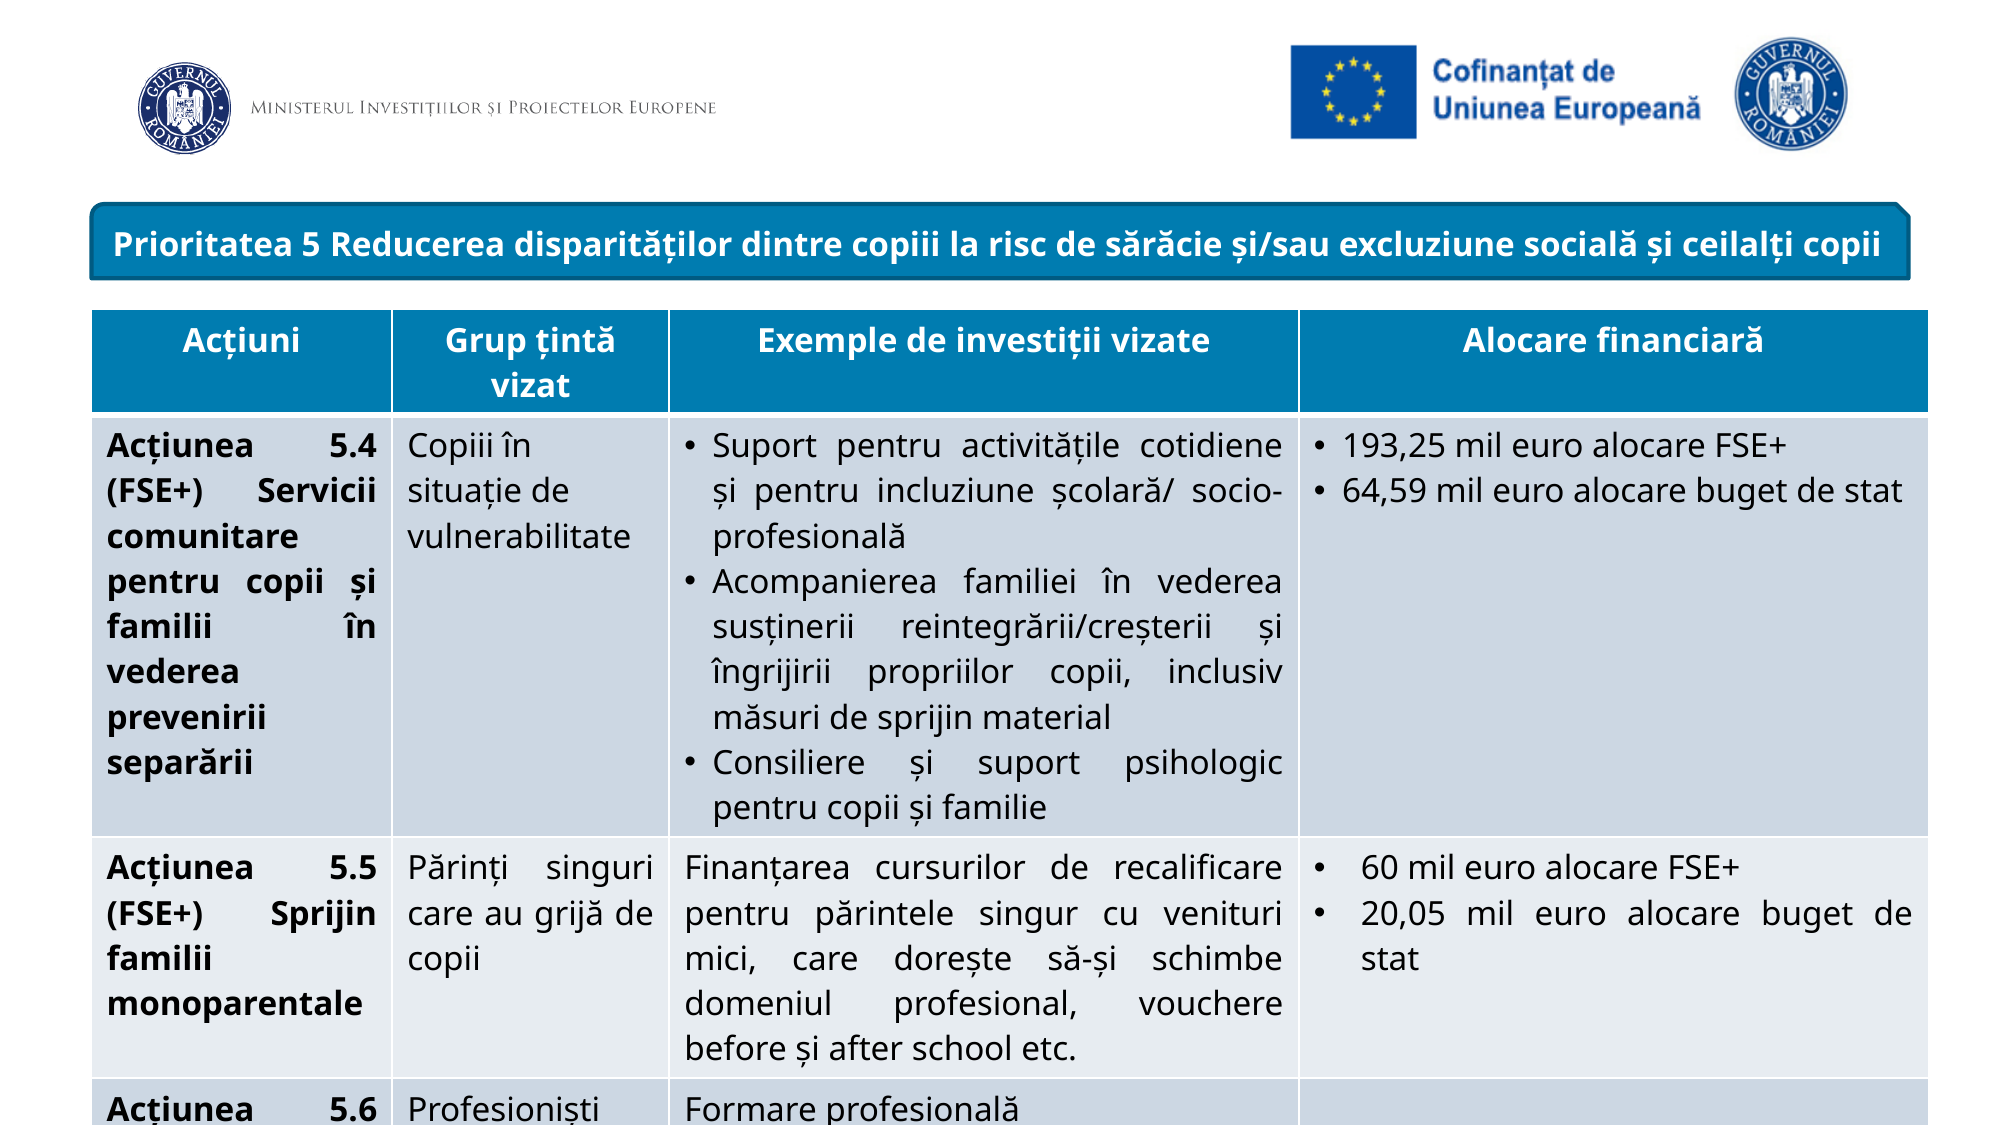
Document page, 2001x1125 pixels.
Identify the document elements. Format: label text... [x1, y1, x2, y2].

table_cell 193,25 mil euro alocare FSE+ 64,59 mil euro alocare buget de stat [1300, 418, 1928, 836]
table_cell Finanțarea cursurilor de recalificare pentru părintele singur cu venituri mici, care dorește să-și schimbe domeniul profesional, vouchere before și after school etc. [670, 838, 1298, 1077]
table_cell Suport pentru activitățile cotidiene și pentru incluziune școlară/ socio-profesională Acompanierea familiei în vederea susținerii reintegrării/creșterii și îngrijirii propriilor copii, inclusiv măsuri de sprijin material Consiliere și suport psihologic pentru copii și familie [670, 418, 1298, 836]
table_cell Formare profesională [670, 1079, 1298, 1125]
text_box Prioritatea 5 Reducerea disparităților dintre copiii la risc de sărăcie și/sau excluziune socială și ceilalți copii [89, 201, 1911, 281]
table_cell Acțiunea 5.4 (FSE+) Servicii comunitare pentru copii și familii în vederea prevenirii separării [92, 418, 391, 836]
table_cell Copiii în situație de vulnerabilitate [393, 418, 668, 836]
picture [133, 57, 814, 156]
table_cell Acțiunea 5.5 (FSE+) Sprijin familii monoparentale [92, 838, 391, 1077]
table_cell Părinți singuri care au grijă de copii [393, 838, 668, 1077]
table_header Exemple de investiții vizate [670, 310, 1298, 412]
table_cell [1300, 1079, 1928, 1125]
table_header Grup țintă vizat [393, 310, 668, 412]
table_header Acțiuni [92, 310, 391, 412]
table_header Alocare financiară [1300, 310, 1928, 412]
table_cell Profesioniști din serviciile sociale [393, 1079, 668, 1125]
table_cell Acțiunea 5.6 (FSE+) Creșterea accesului profesioniștilor la formare [92, 1079, 391, 1125]
table_cell 60 mil euro alocare FSE+ 20,05 mil euro alocare buget de stat [1300, 838, 1928, 1077]
picture [1250, 0, 1867, 199]
